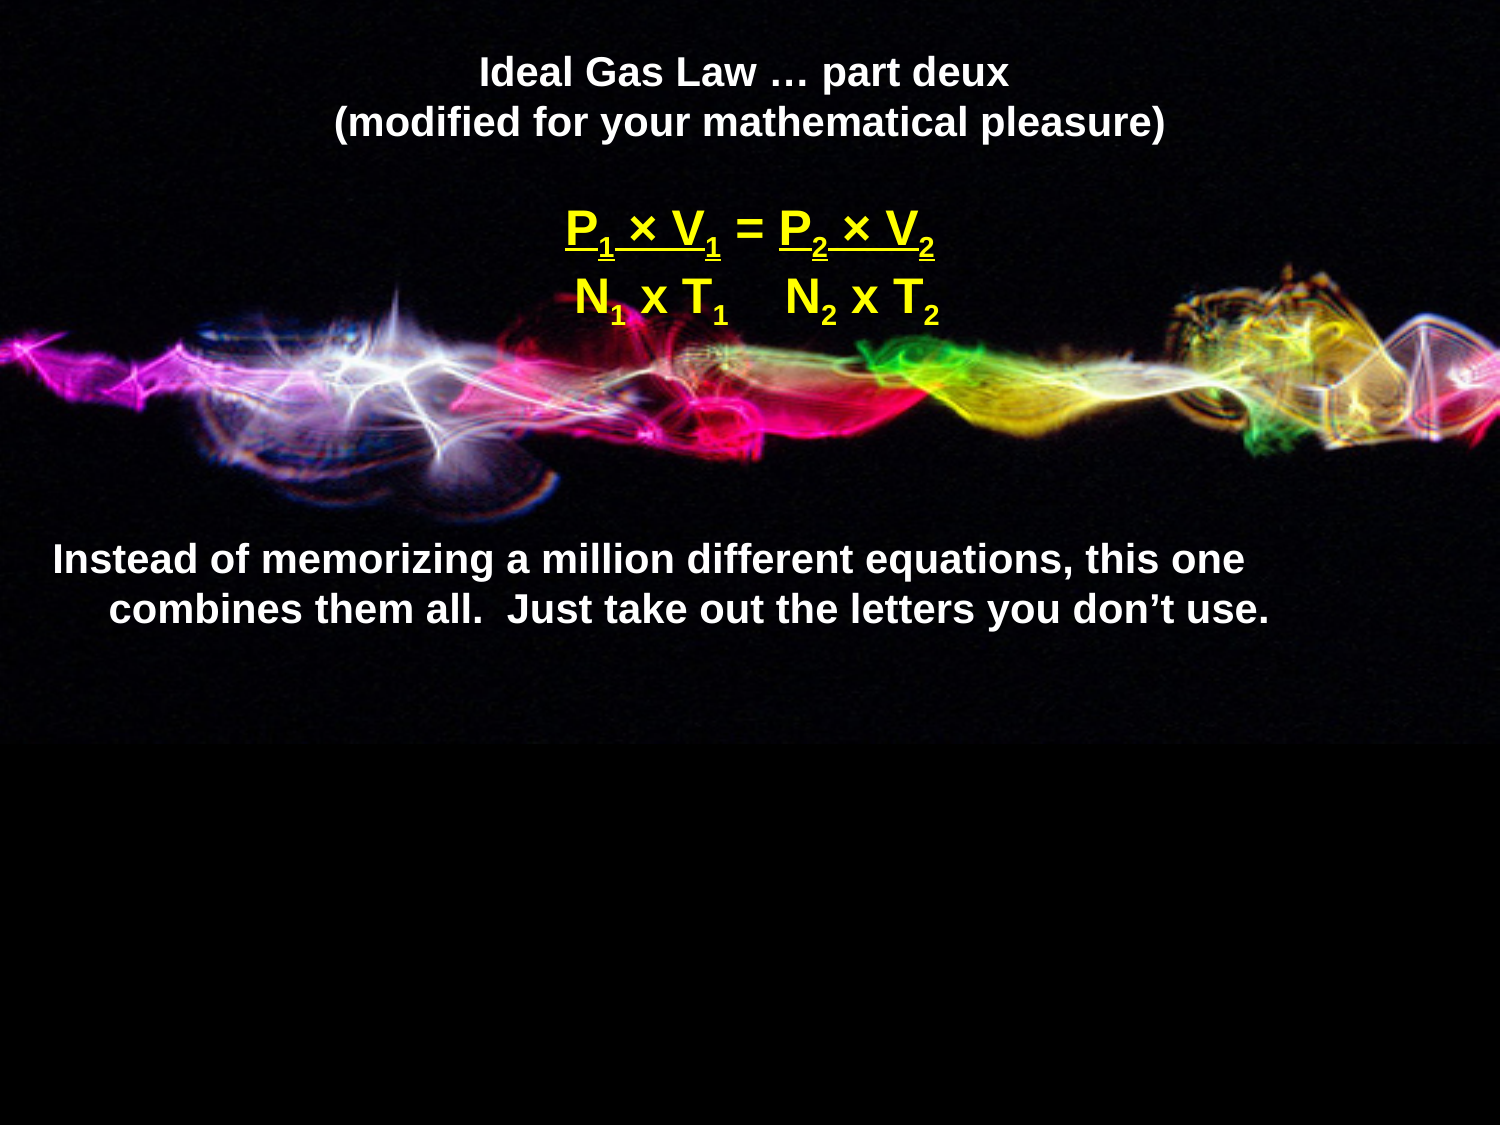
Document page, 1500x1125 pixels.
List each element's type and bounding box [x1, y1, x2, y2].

picture [0, 0, 1500, 744]
